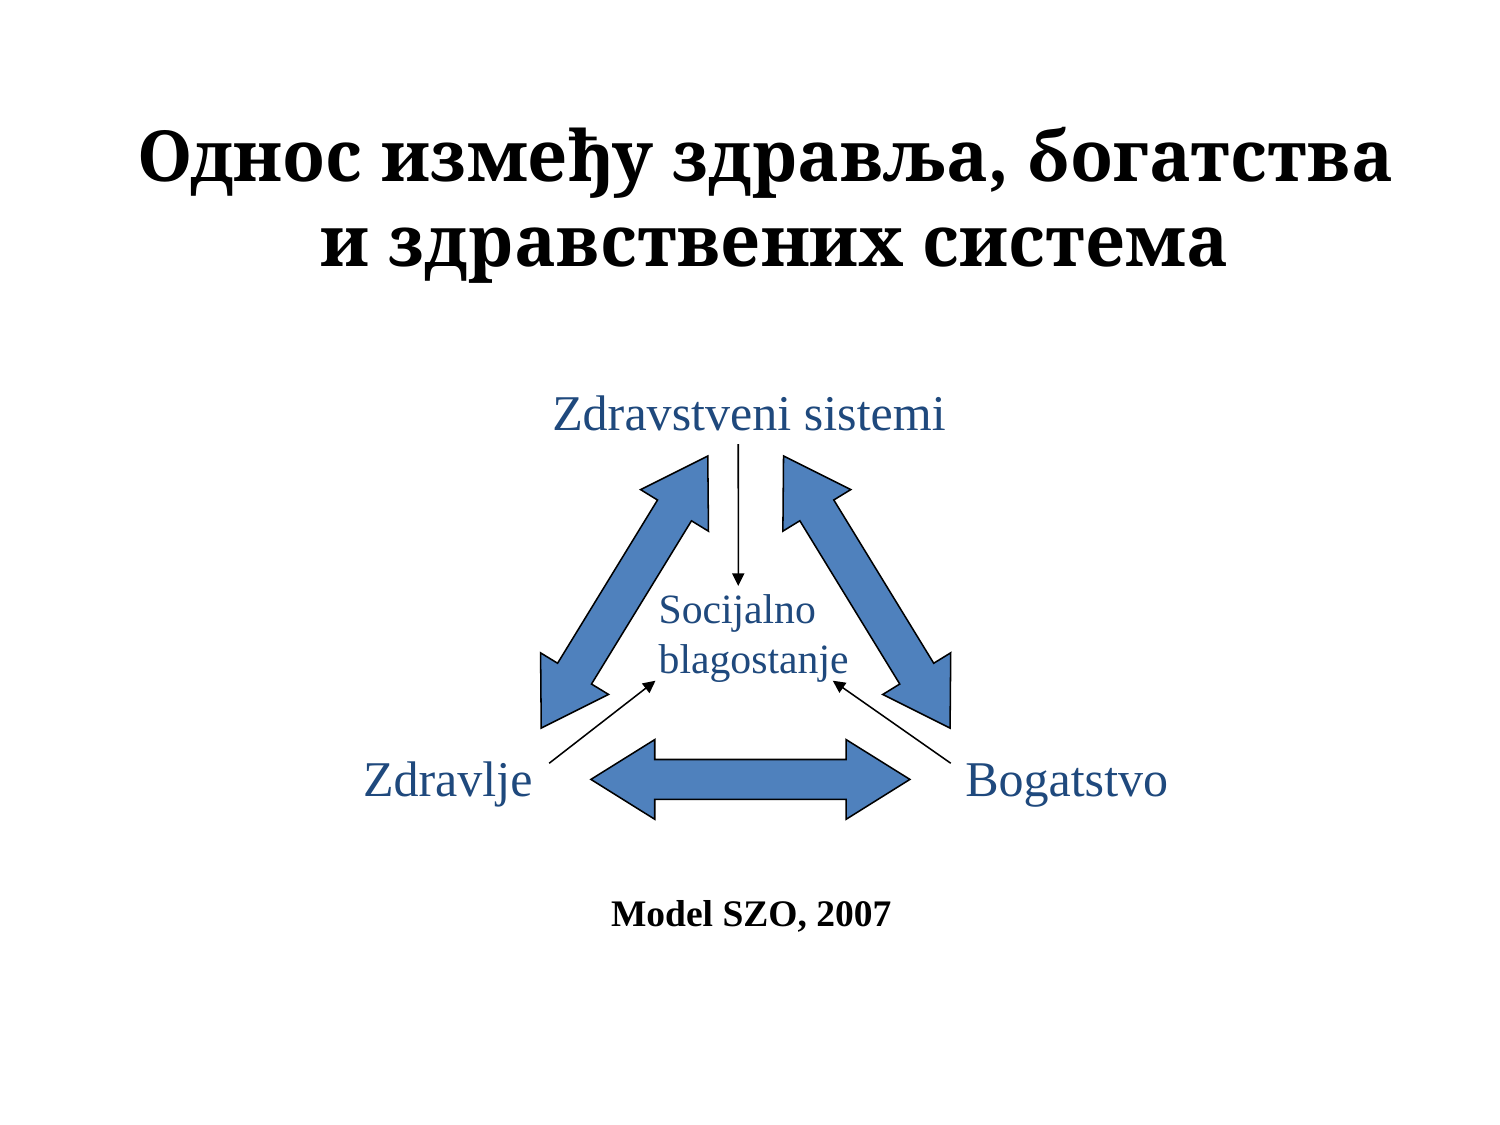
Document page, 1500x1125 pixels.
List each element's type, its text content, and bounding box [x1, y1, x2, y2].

text_box Bogatstvo [950, 739, 1270, 815]
text_box [732, 444, 745, 586]
text_box Model SZO, 2007 [596, 881, 916, 942]
text_box Socijalno blagostanje [643, 574, 963, 689]
title Однос између здравља, богатства и здравствених система [100, 101, 1451, 290]
text_box [590, 739, 910, 820]
text_box [540, 456, 709, 729]
text_box Zdravstveni sistemi [537, 373, 975, 449]
text_box [782, 455, 880, 574]
text_box [832, 680, 951, 764]
text_box [549, 680, 656, 764]
text_box Zdravlje [348, 739, 573, 815]
text_box [882, 689, 951, 729]
